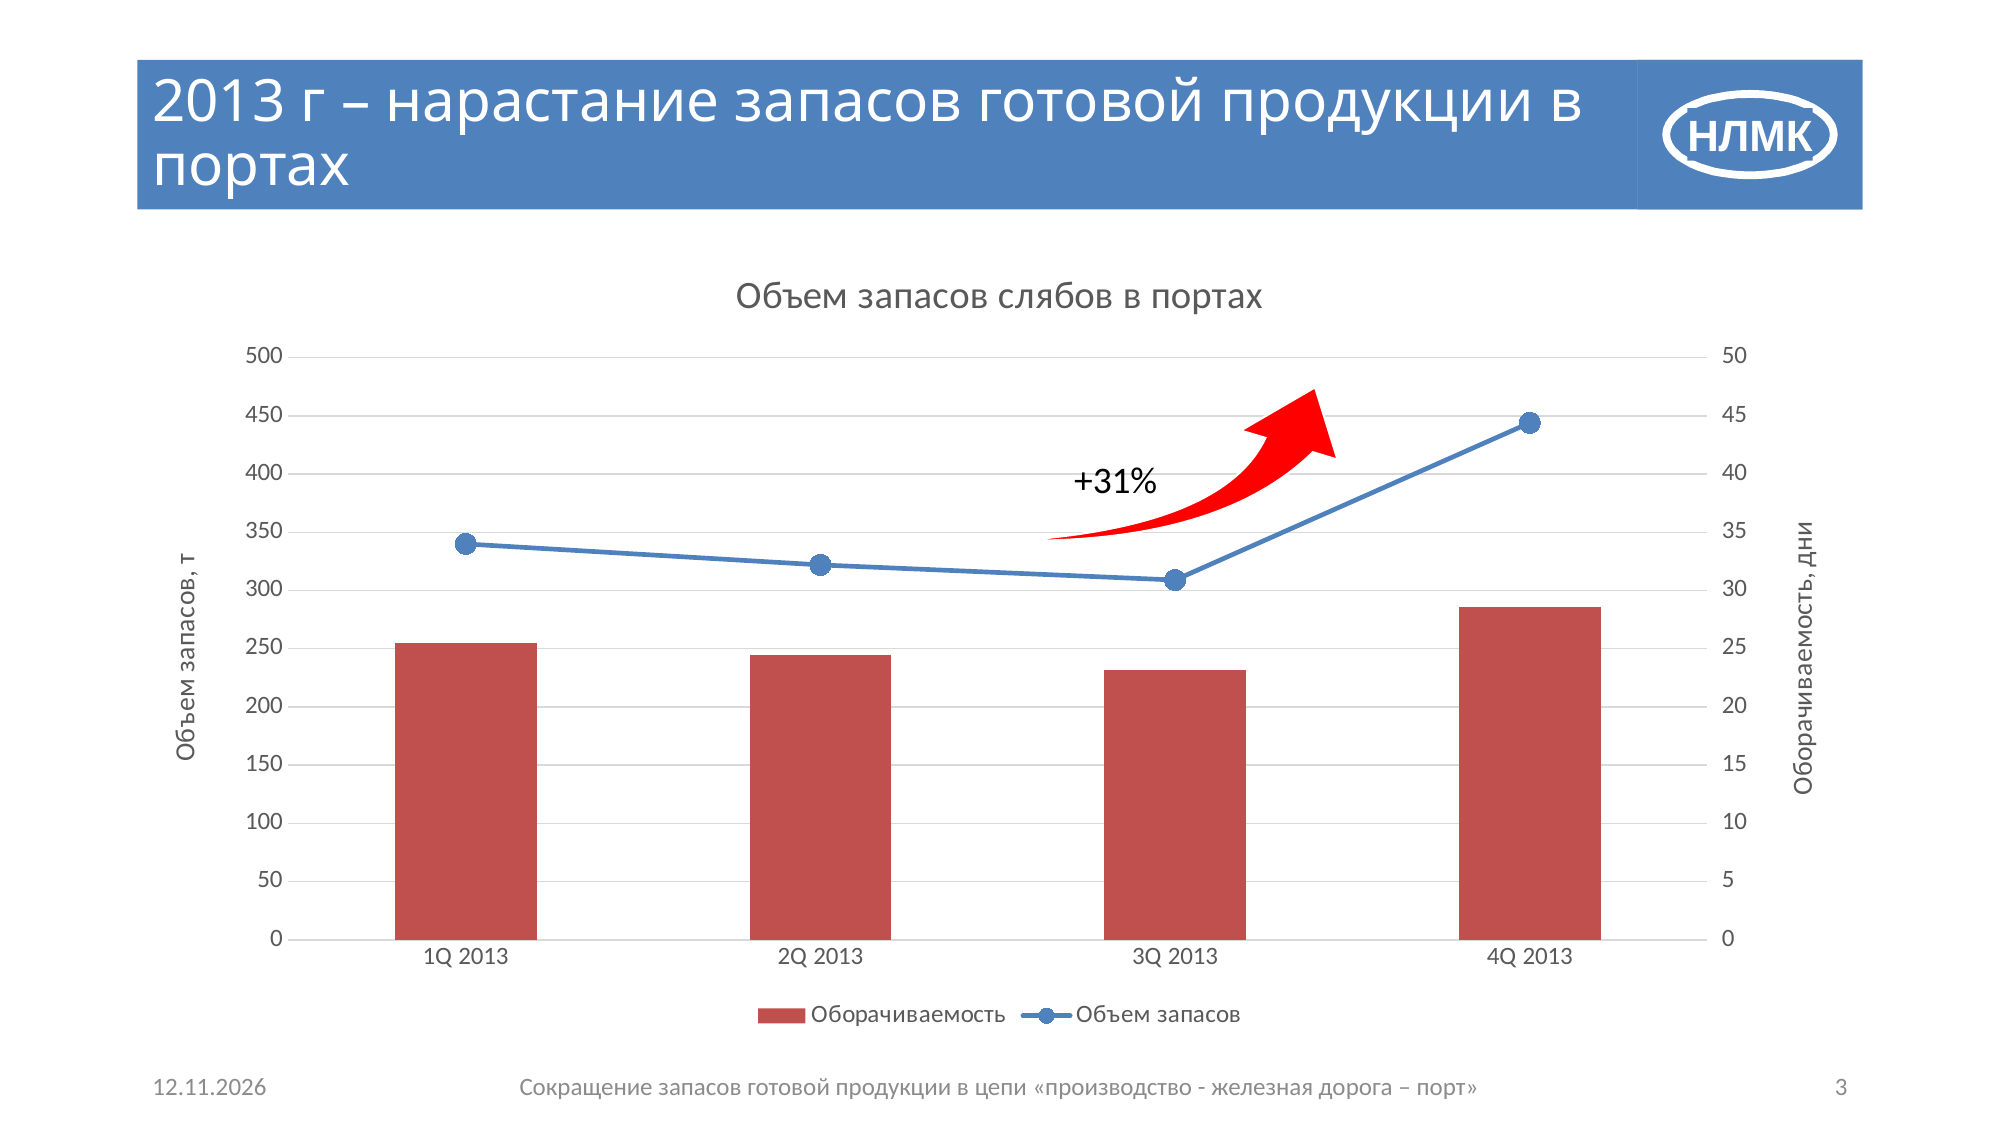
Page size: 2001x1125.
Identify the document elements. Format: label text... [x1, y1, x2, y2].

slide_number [137, 1068, 458, 1103]
title 2013 г – нарастание запасов готовой продукции в портах [137, 59, 1638, 210]
chart [137, 243, 1863, 1035]
slide_number 3 [1412, 1068, 1863, 1103]
footer Сокращение запасов готовой продукции в цепи «производство - железная дорога – порт» [458, 1068, 1412, 1103]
